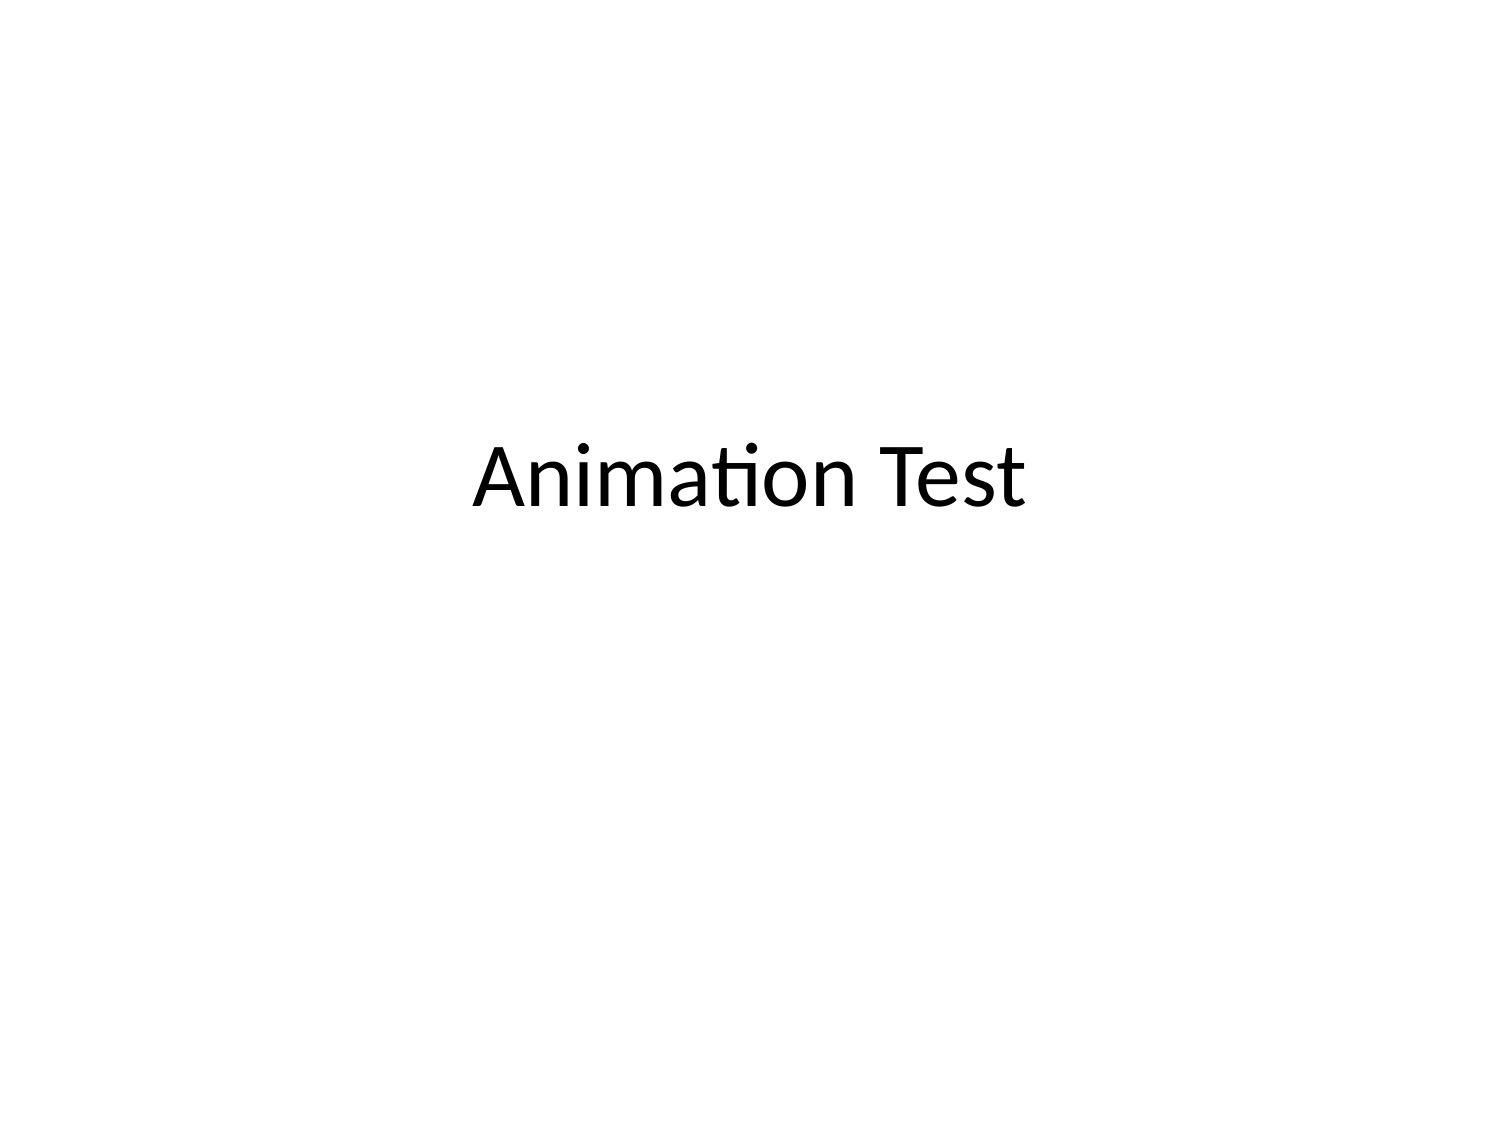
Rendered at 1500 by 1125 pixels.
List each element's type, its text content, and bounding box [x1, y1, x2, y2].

title Animation Test [112, 349, 1388, 591]
